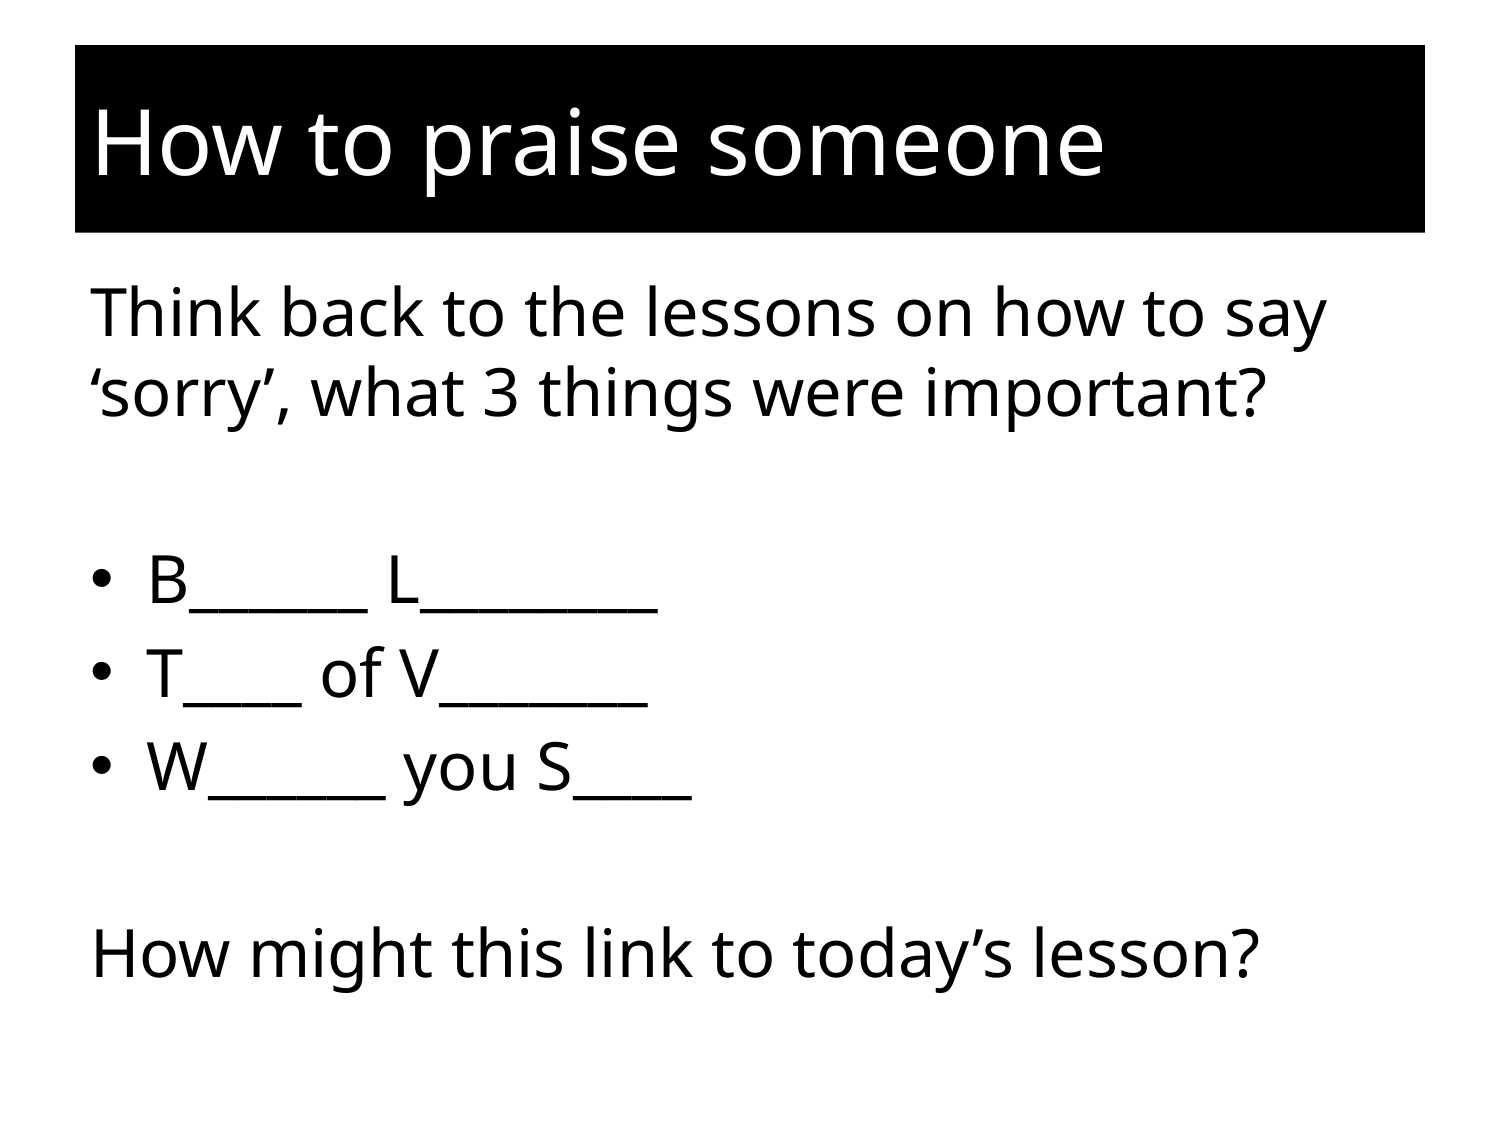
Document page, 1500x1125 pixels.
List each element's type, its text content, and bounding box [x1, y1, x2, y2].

list Think back to the lessons on how to say ‘sorry’, what 3 things were important? B______ L________ T____ of V_______ W______ you S____ How might this link to today’s lesson? [75, 262, 1425, 1005]
title How to praise someone [75, 45, 1425, 233]
